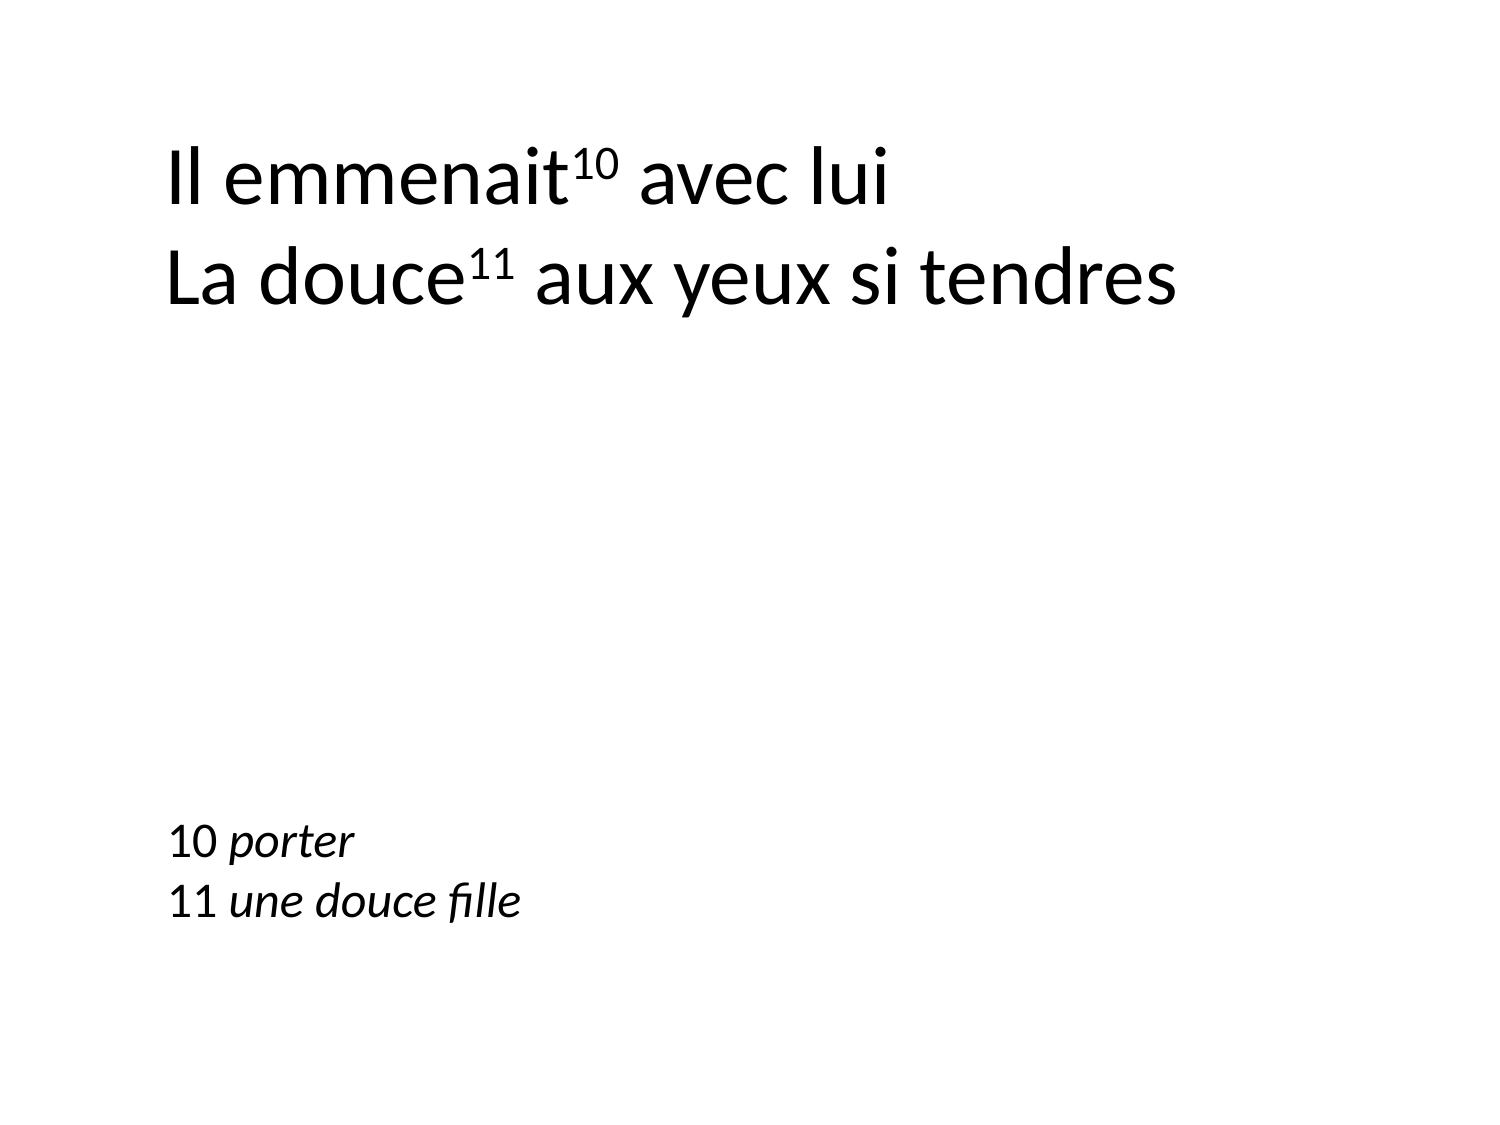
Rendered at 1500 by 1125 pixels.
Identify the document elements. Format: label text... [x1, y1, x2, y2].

text_box 10 porter 11 une douce fille [152, 799, 537, 935]
text_box Il emmenait10 avec lui La douce11 aux yeux si tendres [149, 113, 1363, 329]
